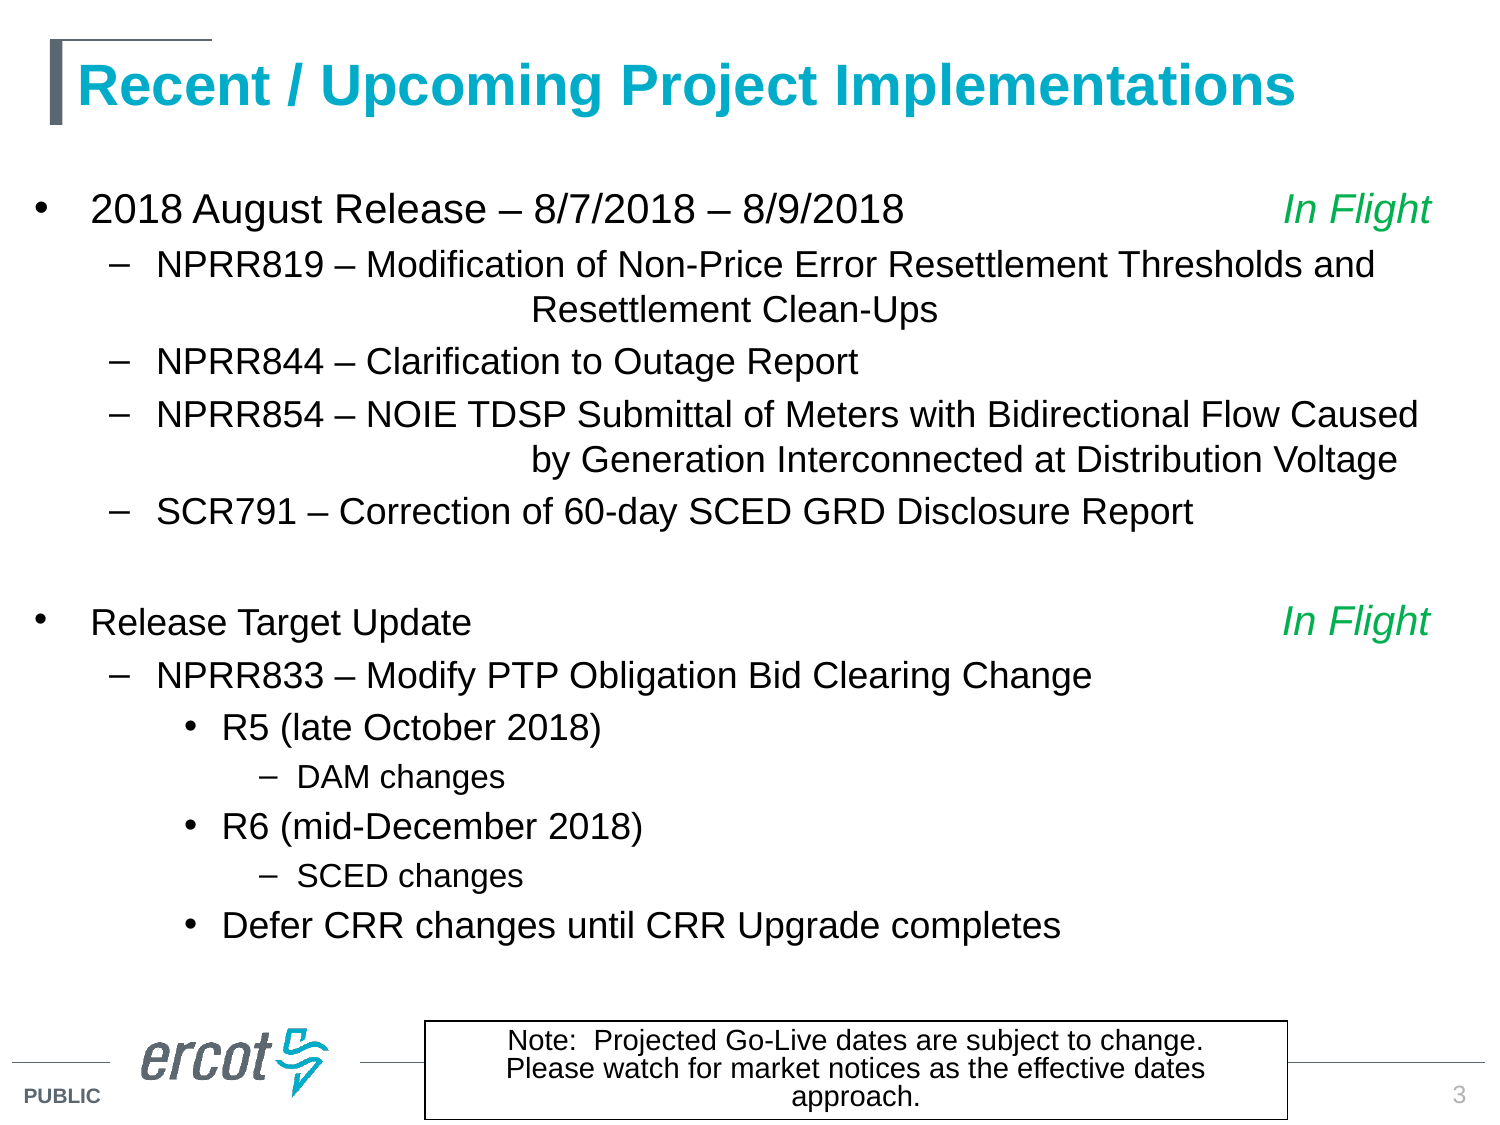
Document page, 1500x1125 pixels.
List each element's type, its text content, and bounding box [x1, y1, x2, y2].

text_box Note: Projected Go-Live dates are subject to change. Please watch for market notices as the effective dates approach. [425, 1021, 1288, 1120]
list 2018 August Release – 8/7/2018 – 8/9/2018 In Flight NPRR819 – Modification of Non-Price Error Resettlement Thresholds and Resettlement Clean-Ups NPRR844 – Clarification to Outage Report NPRR854 – NOIE TDSP Submittal of Meters with Bidirectional Flow Caused by Generation Interconnected at Distribution Voltage SCR791 – Correction of 60-day SCED GRD Disclosure Report Release Target Update In Flight NPRR833 – Modify PTP Obligation Bid Clearing Change R5 (late October 2018) DAM changes R6 (mid-December 2018) SCED changes Defer CRR changes until CRR Upgrade completes [19, 174, 1463, 994]
picture [137, 1024, 332, 1100]
slide_number 3 [1437, 1076, 1475, 1112]
title Recent / Upcoming Project Implementations [62, 39, 1325, 125]
